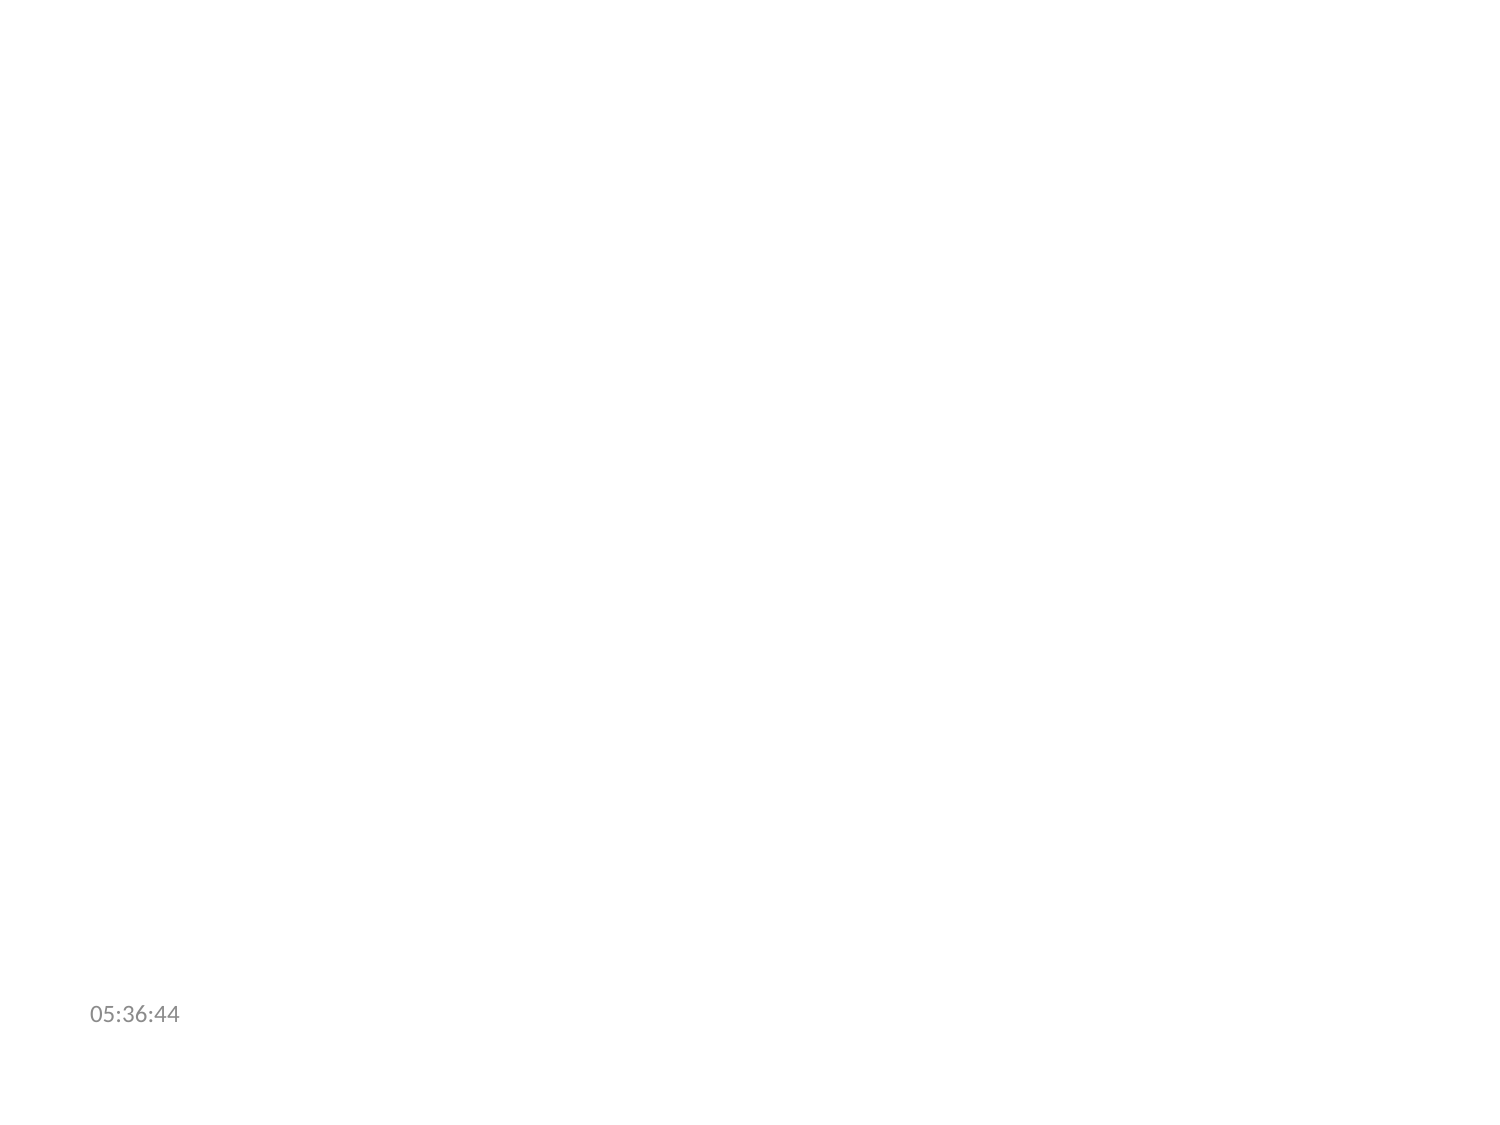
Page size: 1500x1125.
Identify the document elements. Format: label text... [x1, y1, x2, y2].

text_box 15:35:09 [75, 982, 425, 1043]
